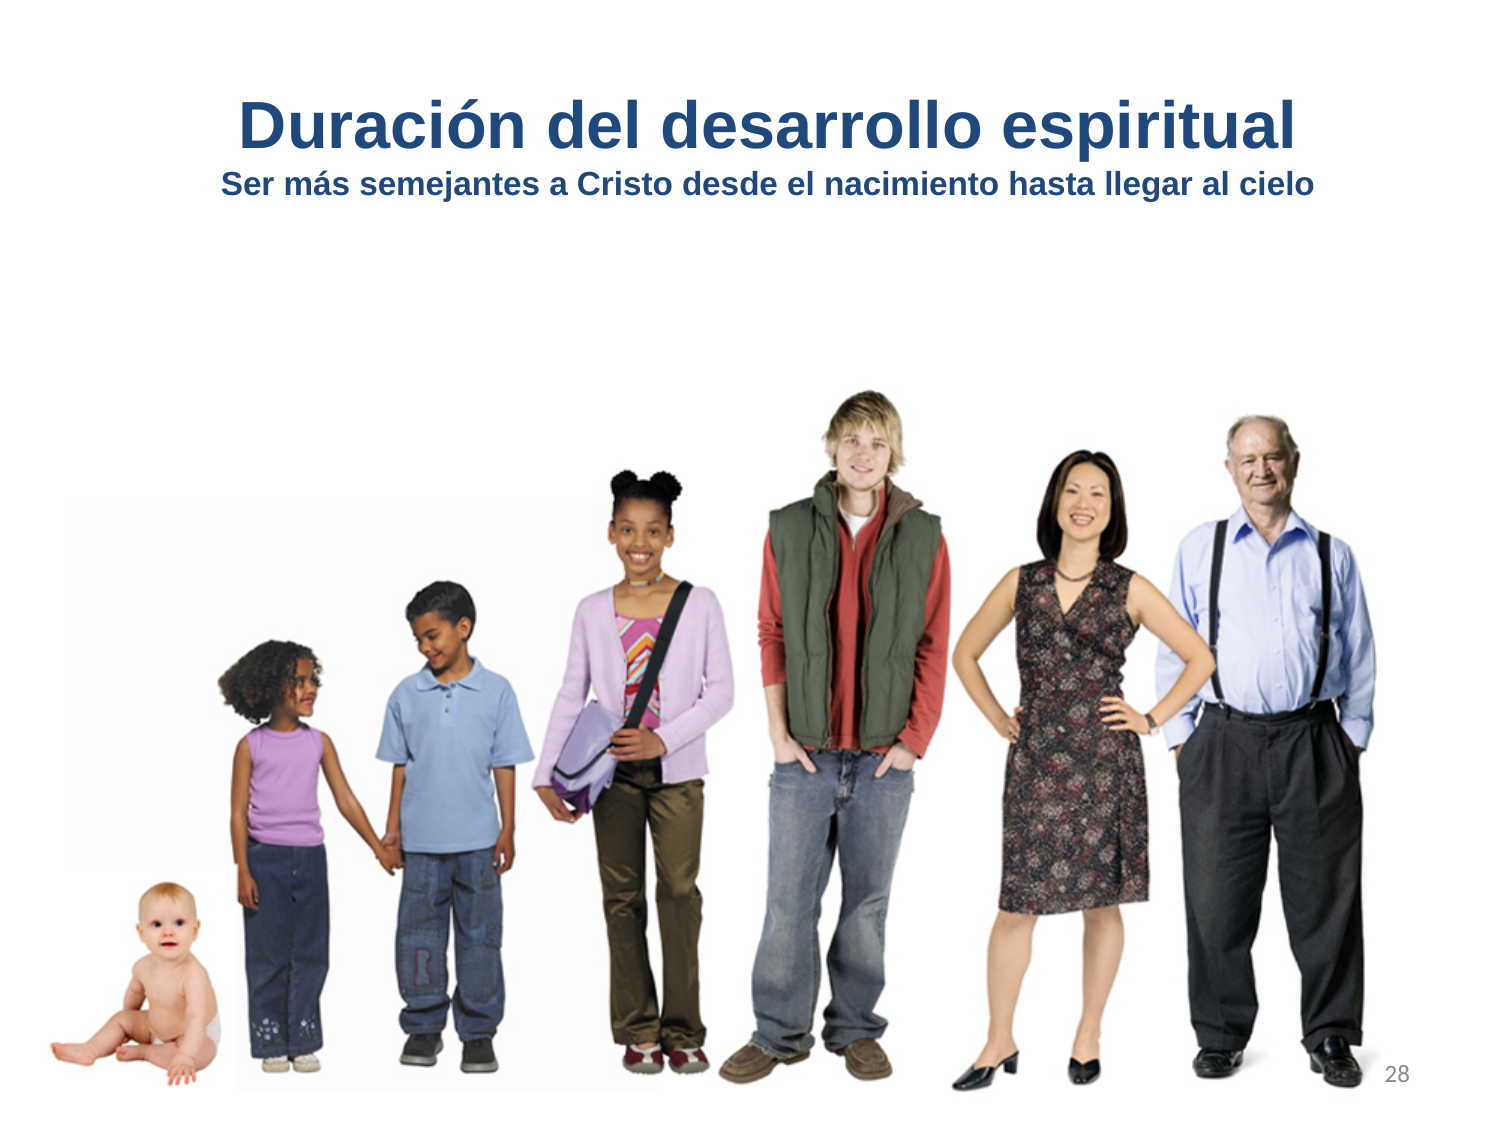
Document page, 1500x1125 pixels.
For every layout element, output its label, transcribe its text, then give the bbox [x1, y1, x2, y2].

picture [0, 367, 1500, 1125]
text_box Duración del desarrollo espiritual Ser más semejantes a Cristo desde el nacimiento hasta llegar al cielo [174, 74, 1363, 210]
